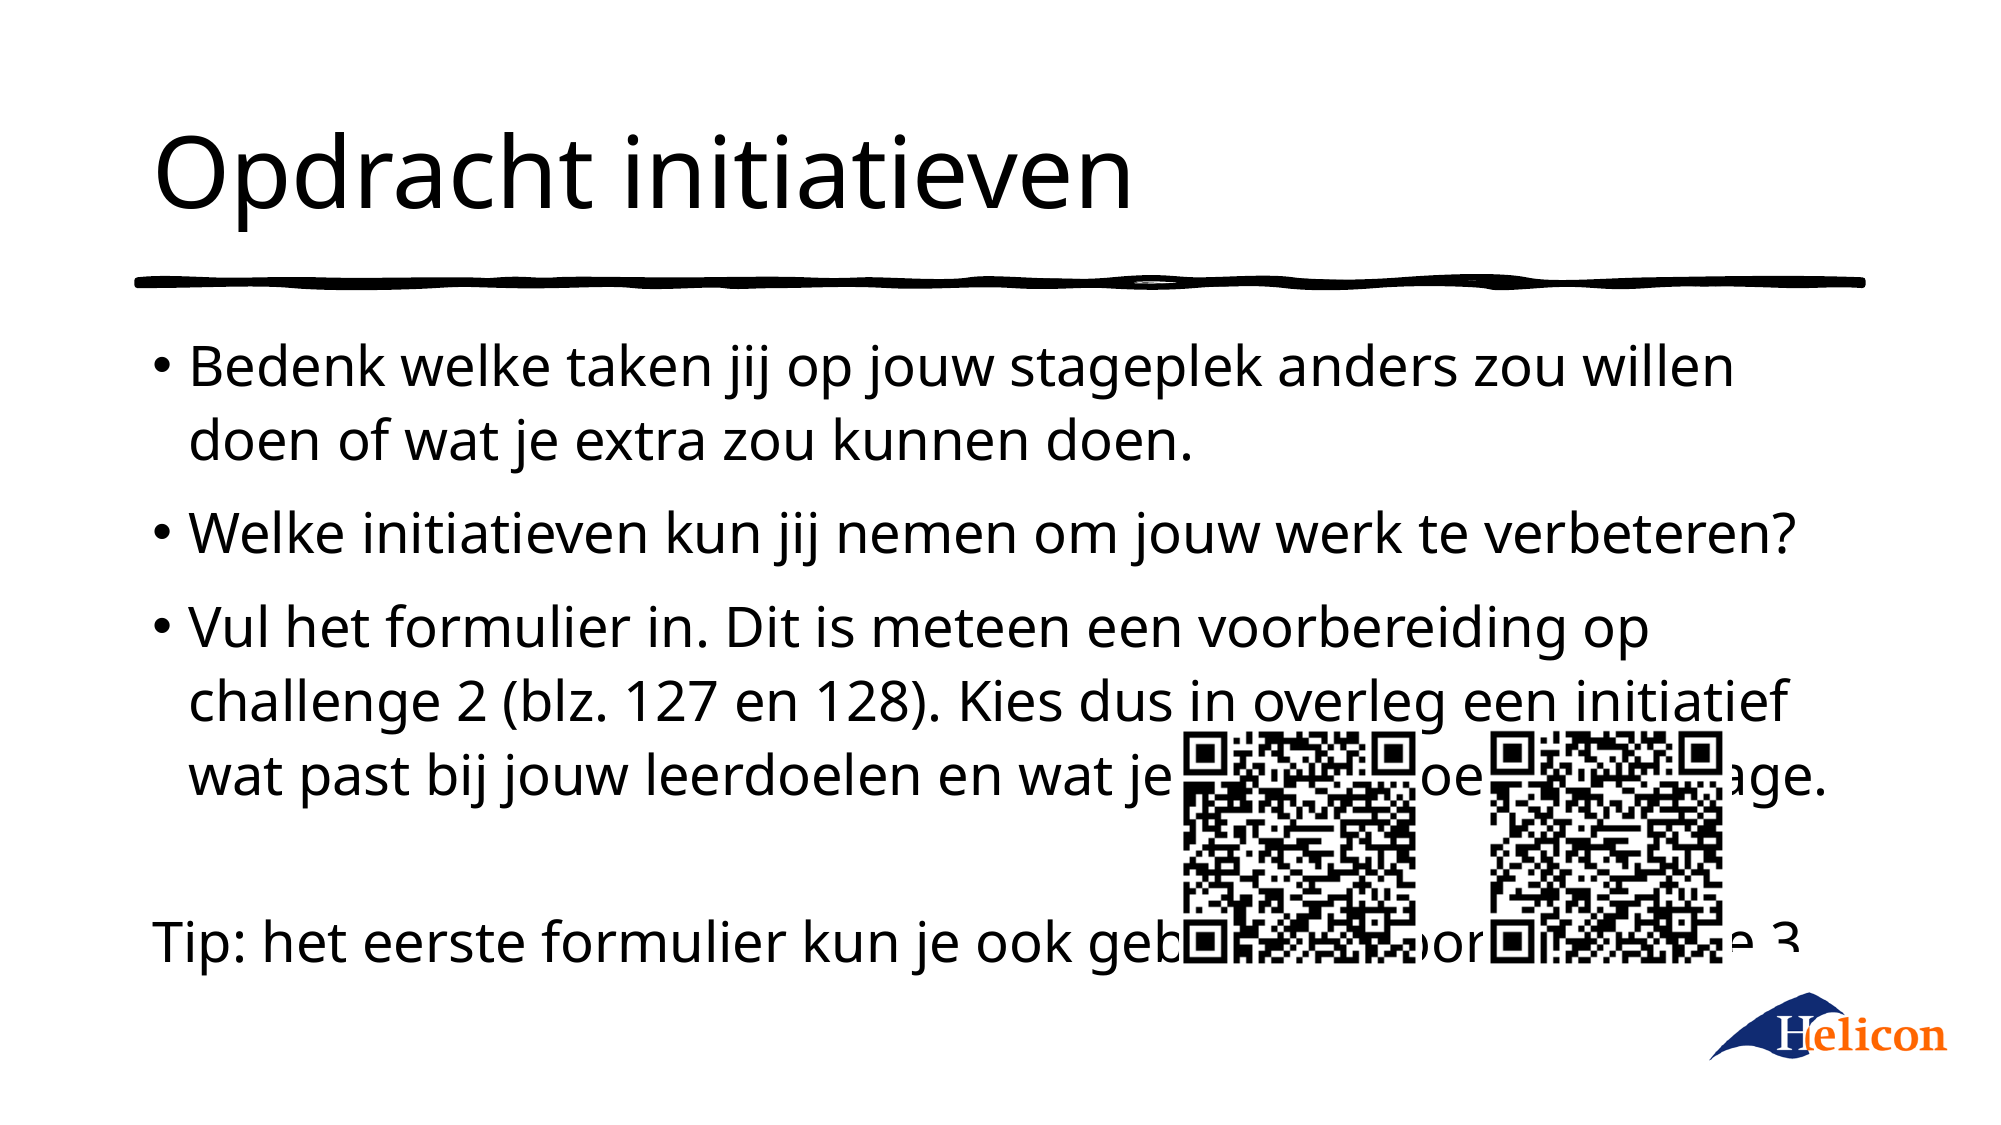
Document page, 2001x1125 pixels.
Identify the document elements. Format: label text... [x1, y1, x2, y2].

list Bedenk welke taken jij op jouw stageplek anders zou willen doen of wat je extra zou kunnen doen. Welke initiatieven kun jij nemen om jouw werk te verbeteren? Vul het formulier in. Dit is meteen een voorbereiding op challenge 2 (blz. 127 en 128). Kies dus in overleg een initiatief wat past bij jouw leerdoelen en wat je kunt uitvoeren op stage. Tip: het eerste formulier kun je ook gebruiken voor challenge 3 [137, 316, 1863, 1014]
picture [1179, 724, 1422, 973]
title Opdracht initiatieven [137, 59, 1863, 278]
picture [1483, 722, 2000, 1125]
